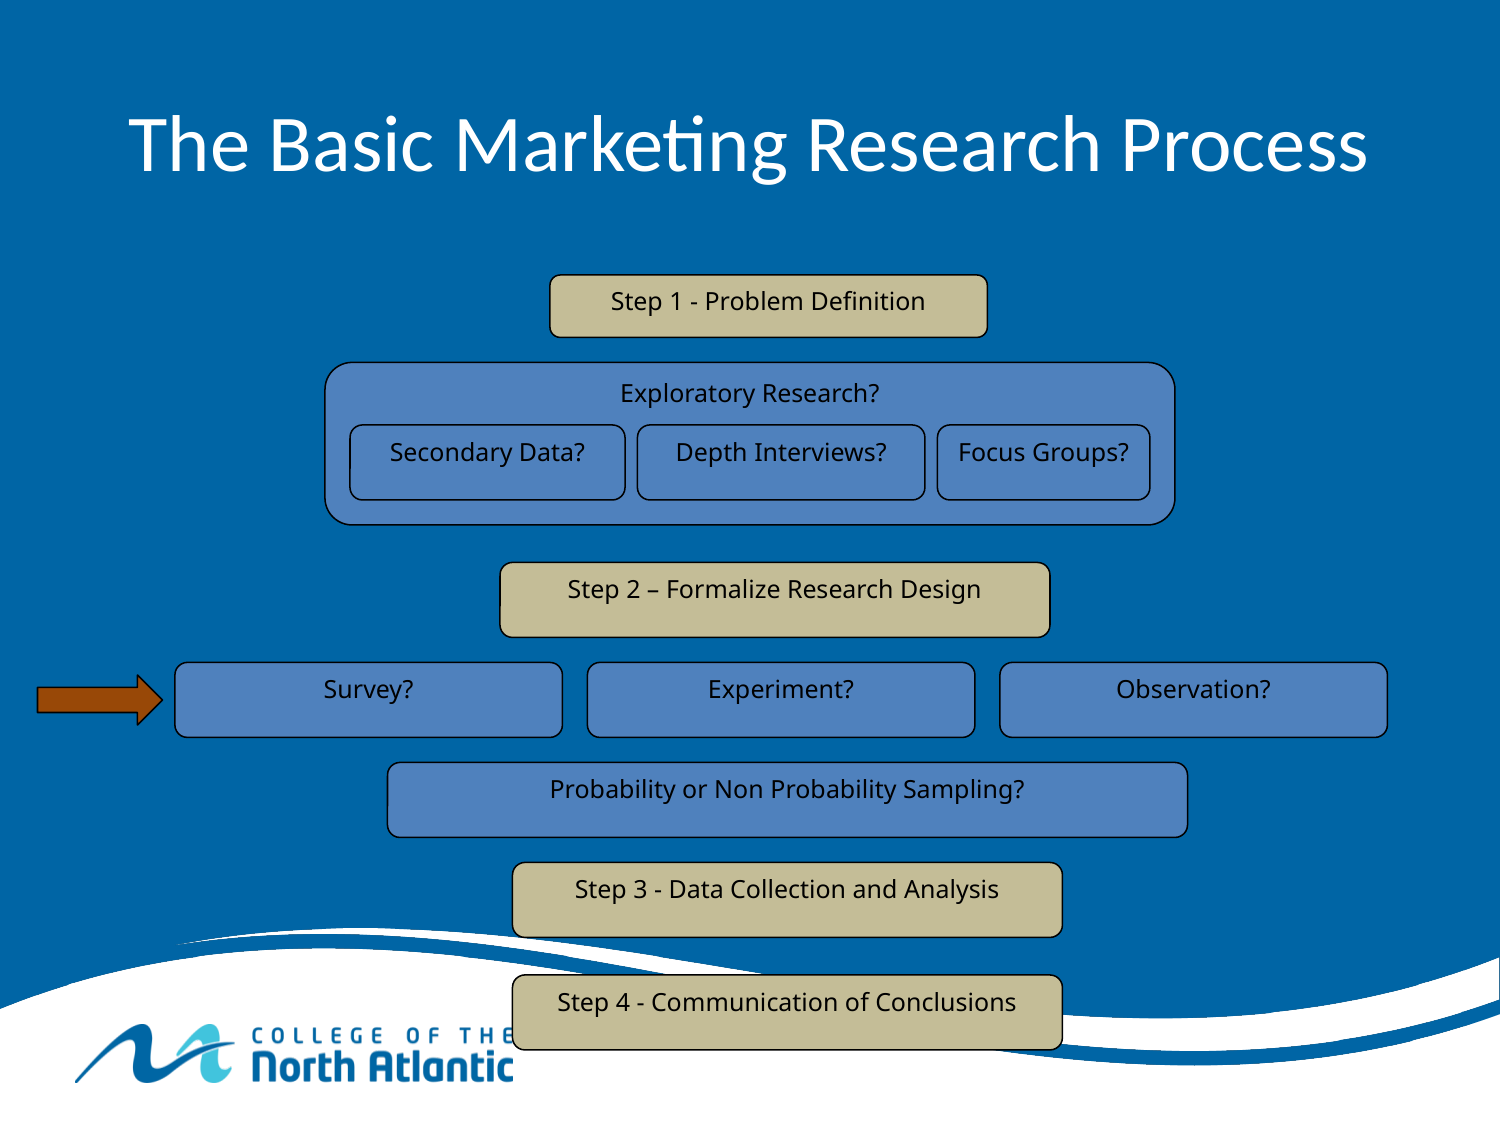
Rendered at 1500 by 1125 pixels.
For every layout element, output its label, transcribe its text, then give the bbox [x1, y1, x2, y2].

text_box Depth Interviews? [637, 424, 925, 500]
picture [0, 928, 1500, 1125]
text_box Probability or Non Probability Sampling? [387, 762, 1188, 838]
text_box Survey? [174, 662, 563, 738]
text_box [37, 675, 163, 726]
text_box Step 3 - Data Collection and Analysis [512, 862, 1063, 938]
text_box Step 4 - Communication of Conclusions [512, 974, 1063, 1050]
title The Basic Marketing Research Process [75, 45, 1425, 233]
text_box Focus Groups? [937, 424, 1150, 500]
text_box Secondary Data? [349, 424, 626, 500]
text_box Exploratory Research? [324, 362, 1175, 525]
text_box Step 1 - Problem Definition [549, 274, 988, 338]
text_box Observation? [999, 662, 1388, 738]
text_box Experiment? [587, 662, 975, 738]
text_box Step 2 – Formalize Research Design [499, 562, 1051, 638]
